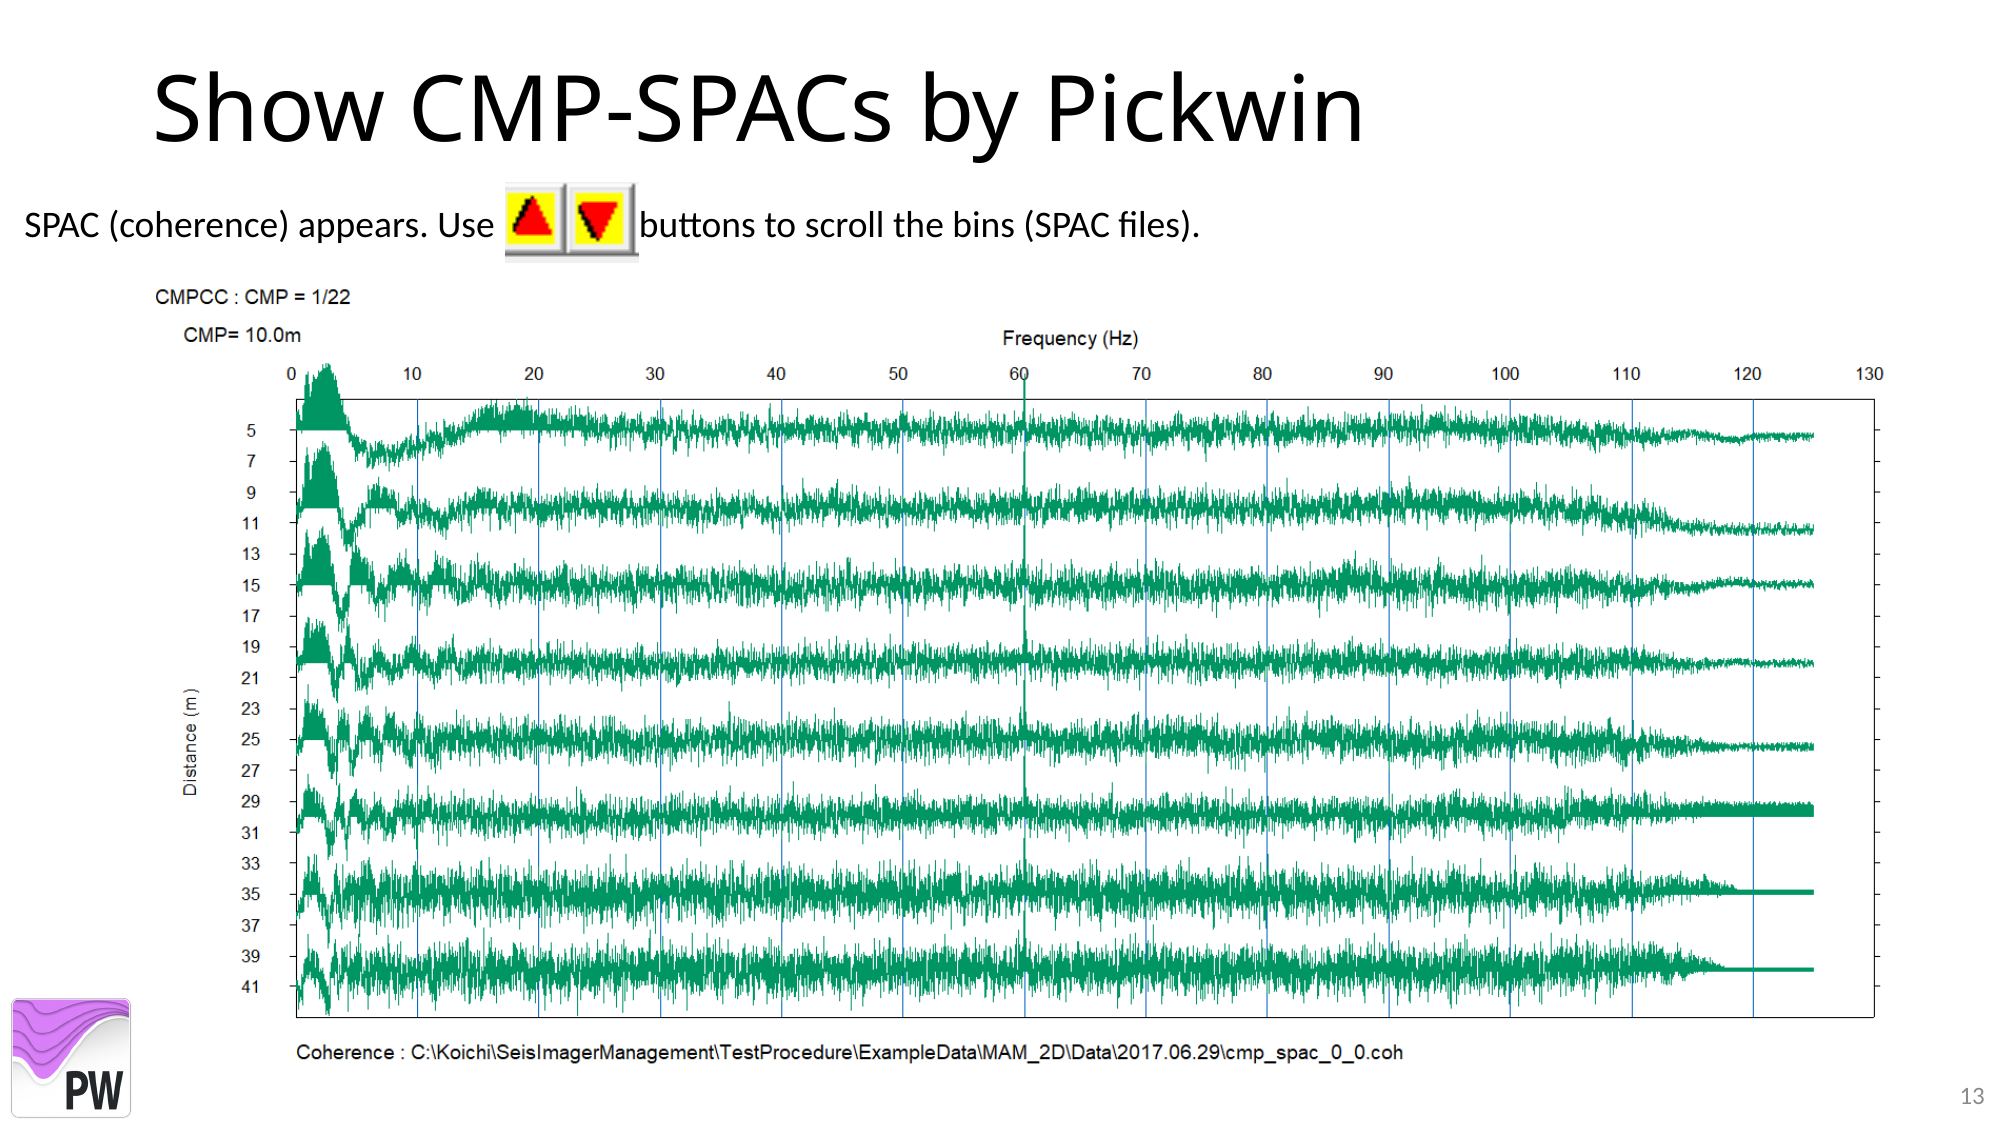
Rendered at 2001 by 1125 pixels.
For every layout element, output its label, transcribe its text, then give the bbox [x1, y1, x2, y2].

text_box SPAC (coherence) appears. Use buttons to scroll the bins (SPAC files). [639, 192, 1943, 253]
title Show CMP-SPACs by Pickwin [137, 3, 1863, 192]
picture [156, 283, 1896, 1075]
slide_number 13 [1550, 1065, 2000, 1125]
picture [505, 182, 639, 263]
picture [9, 996, 132, 1119]
text_box SPAC (coherence) appears. Use buttons to scroll the bins (SPAC files). [9, 192, 505, 253]
